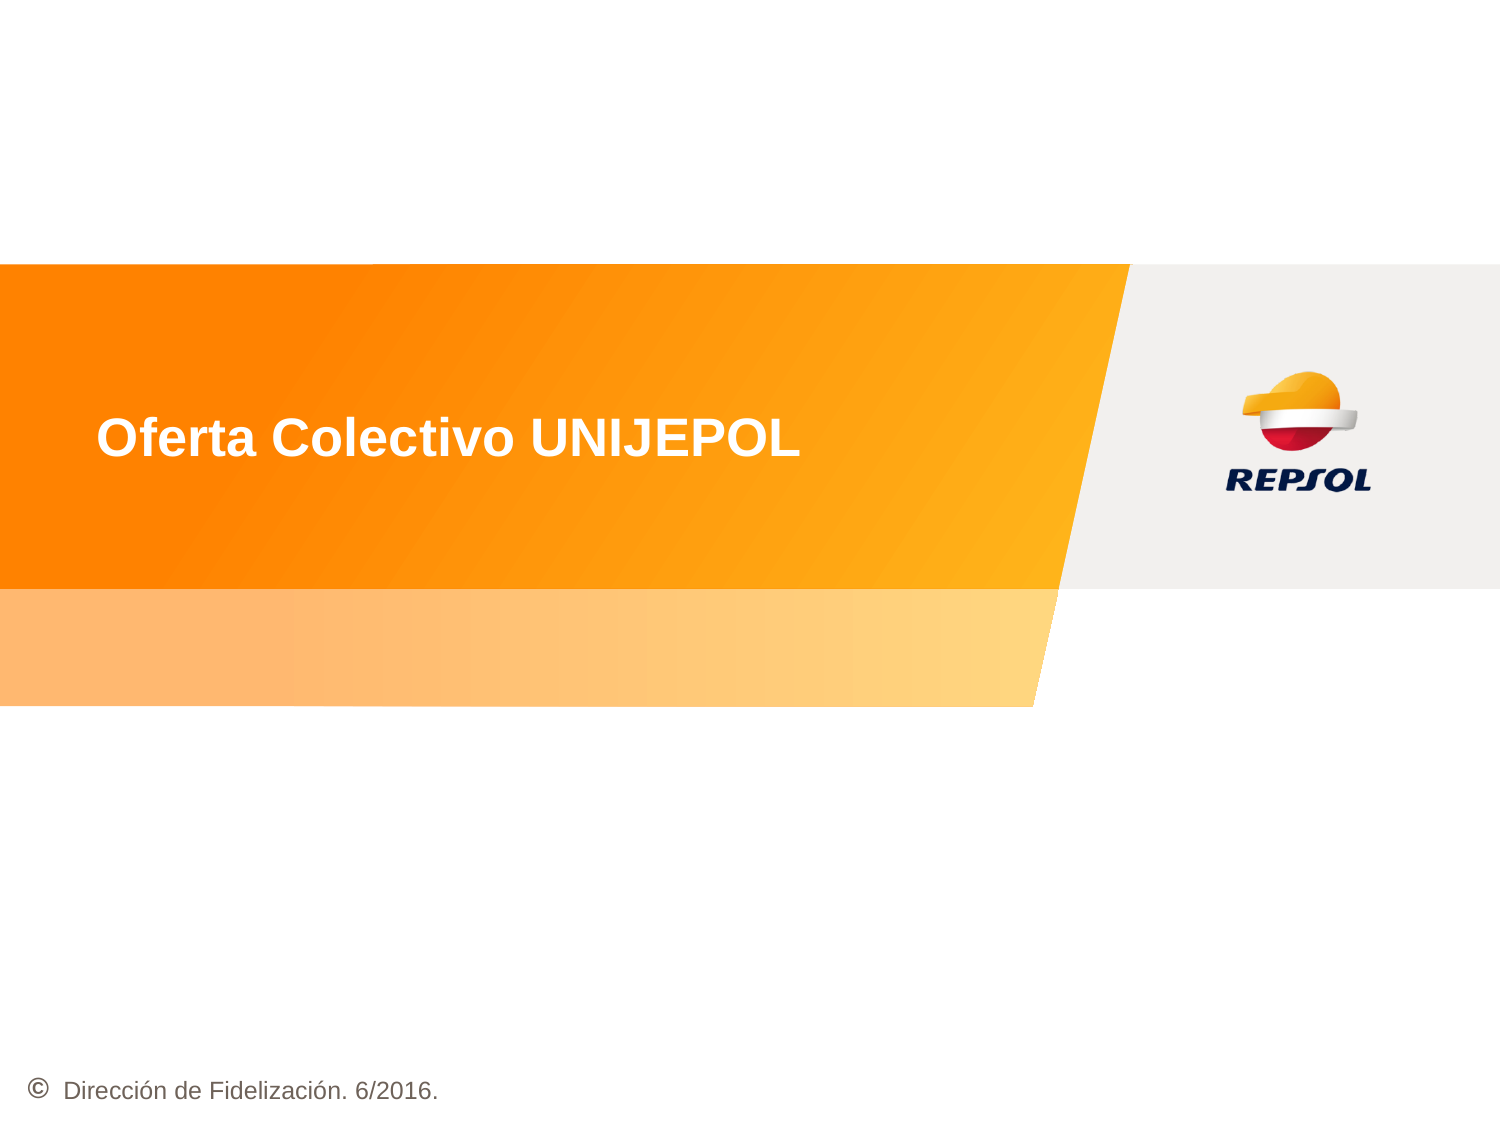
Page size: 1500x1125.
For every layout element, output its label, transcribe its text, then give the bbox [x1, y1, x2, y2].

footer Dirección de Fidelización. 6/2016. [48, 1059, 1280, 1120]
title Oferta Colectivo UNIJEPOL [81, 394, 1010, 476]
picture [1223, 369, 1373, 495]
